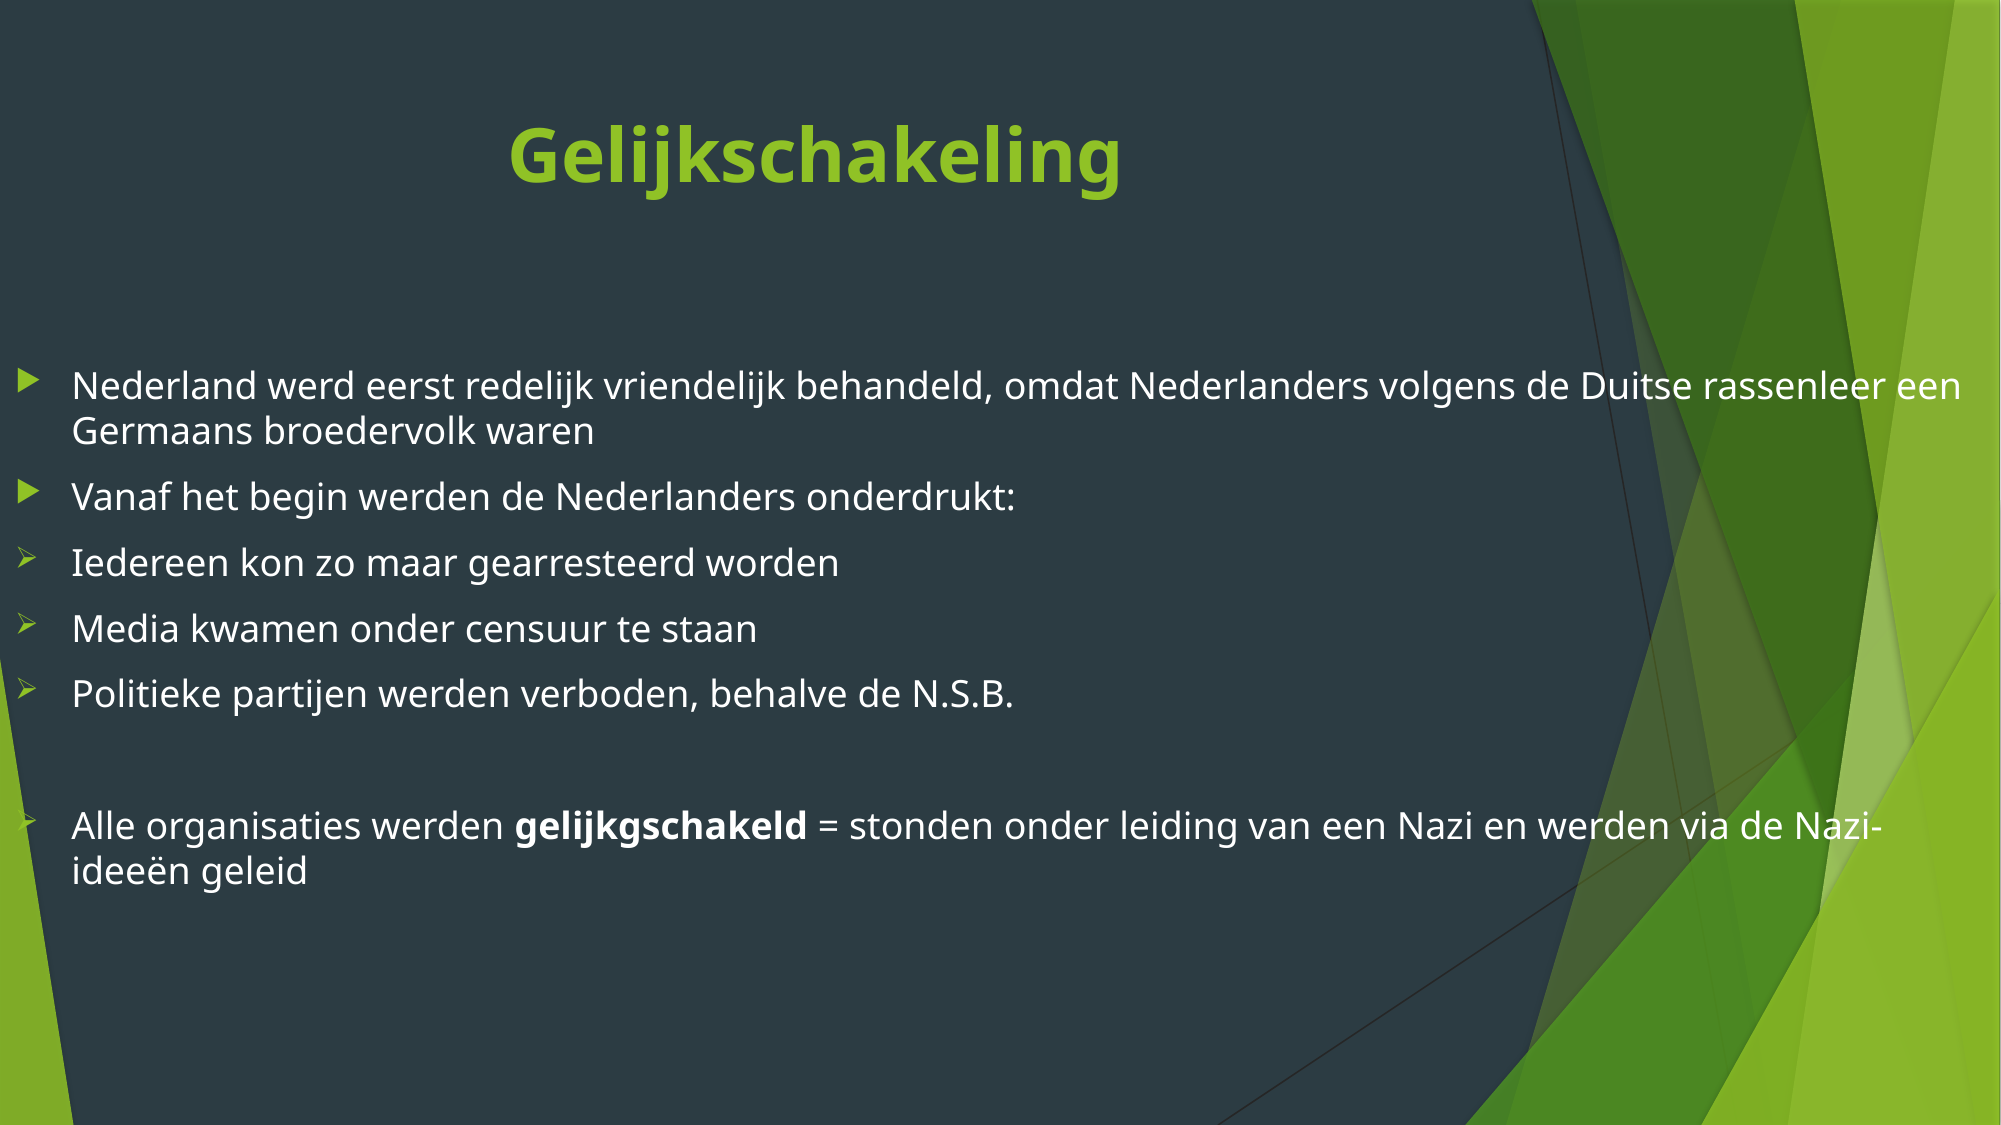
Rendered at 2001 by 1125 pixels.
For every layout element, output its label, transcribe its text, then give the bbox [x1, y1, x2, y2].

title Gelijkschakeling [111, 99, 1522, 317]
list Nederland werd eerst redelijk vriendelijk behandeld, omdat Nederlanders volgens de Duitse rassenleer een Germaans broedervolk waren Vanaf het begin werden de Nederlanders onderdrukt: Iedereen kon zo maar gearresteerd worden Media kwamen onder censuur te staan Politieke partijen werden verboden, behalve de N.S.B. Alle organisaties werden gelijkgschakeld = stonden onder leiding van een Nazi en werden via de Nazi-ideeën geleid [0, 354, 2000, 992]
